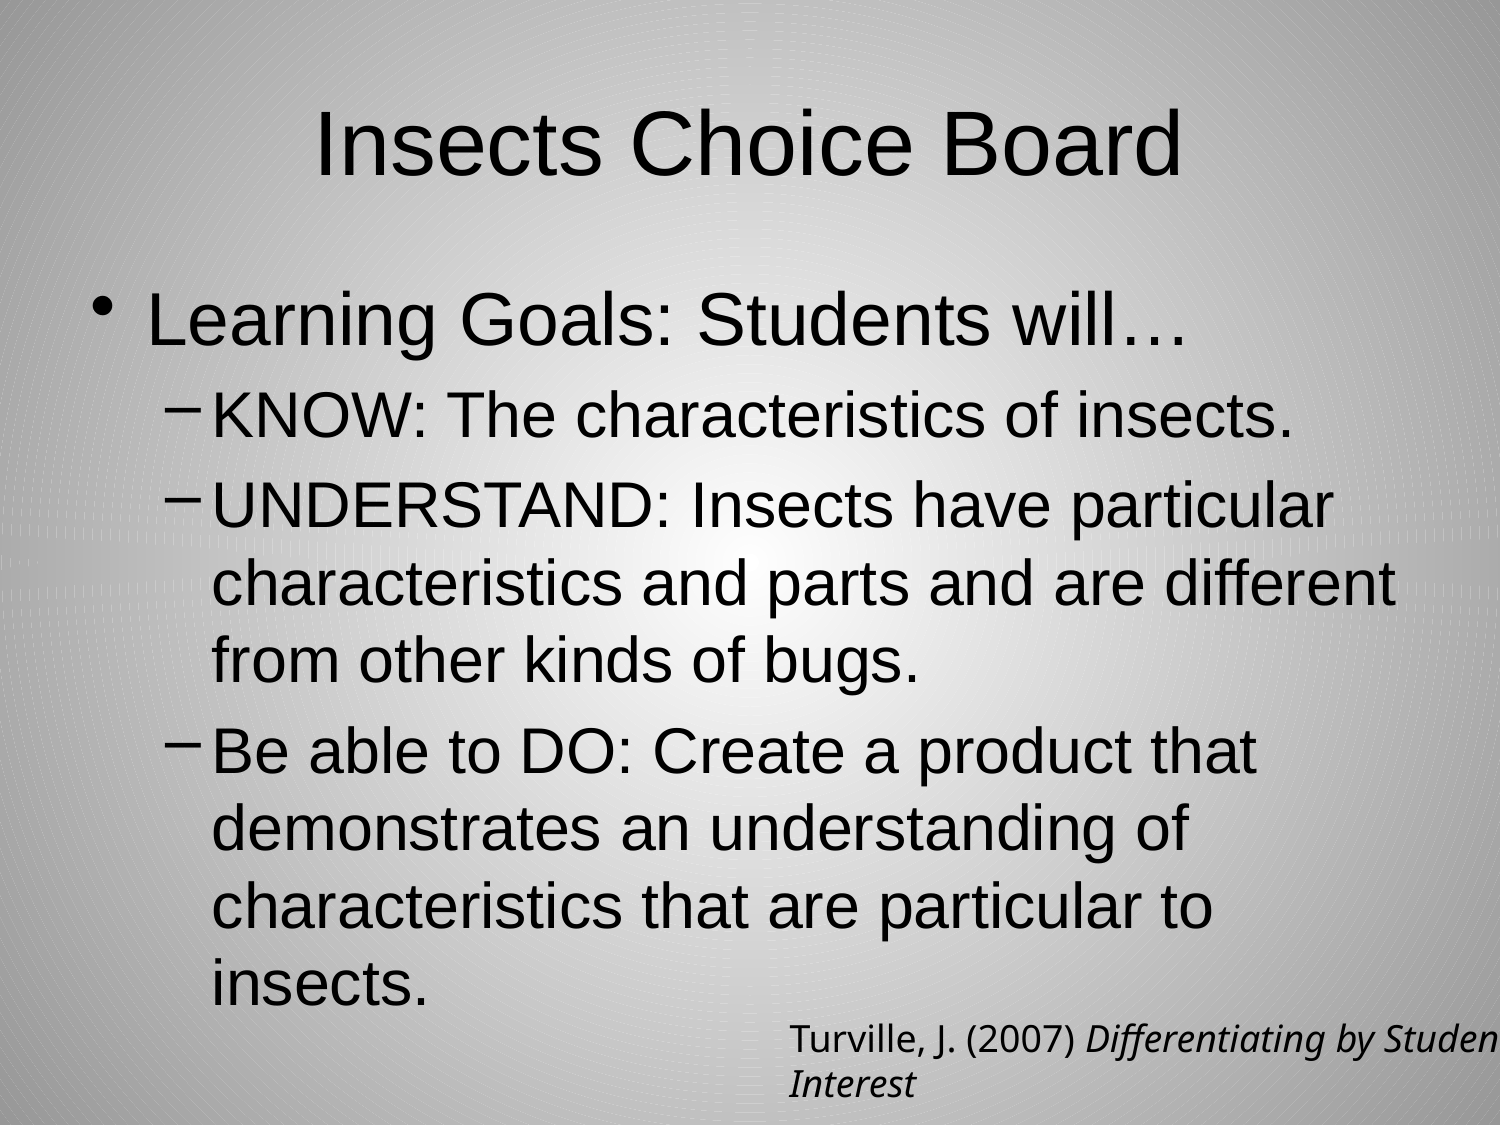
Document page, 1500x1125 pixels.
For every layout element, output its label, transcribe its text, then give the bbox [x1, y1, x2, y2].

text_box Turville, J. (2007) Differentiating by Student Interest [774, 1007, 1500, 1112]
title Insects Choice Board [74, 44, 1426, 233]
list Learning Goals: Students will… KNOW: The characteristics of insects. UNDERSTAND: Insects have particular characteristics and parts and are different from other kinds of bugs. Be able to DO: Create a product that demonstrates an understanding of characteristics that are particular to insects. [74, 262, 1426, 1006]
